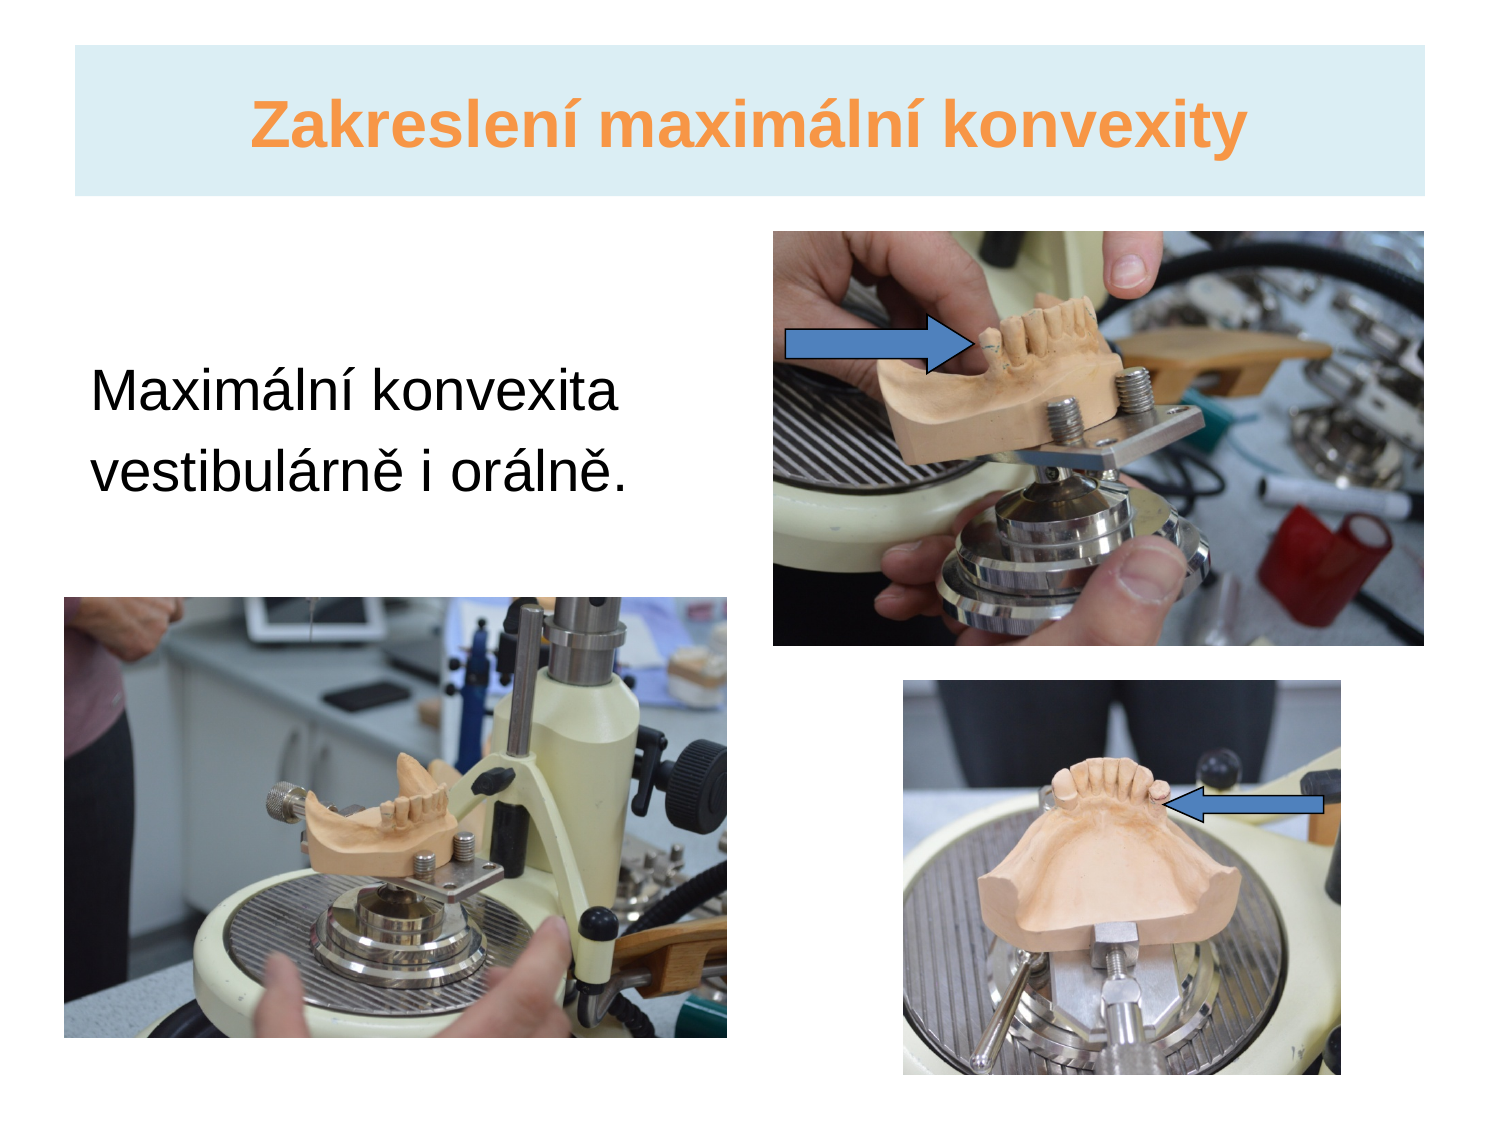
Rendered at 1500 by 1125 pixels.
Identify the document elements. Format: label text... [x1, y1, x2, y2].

picture [64, 597, 727, 1039]
list Maximální konvexita vestibulárně i orálně. [74, 262, 1426, 1006]
picture [903, 680, 1341, 1075]
picture [773, 231, 1424, 646]
title Zakreslení maximální konvexity [74, 44, 1426, 197]
